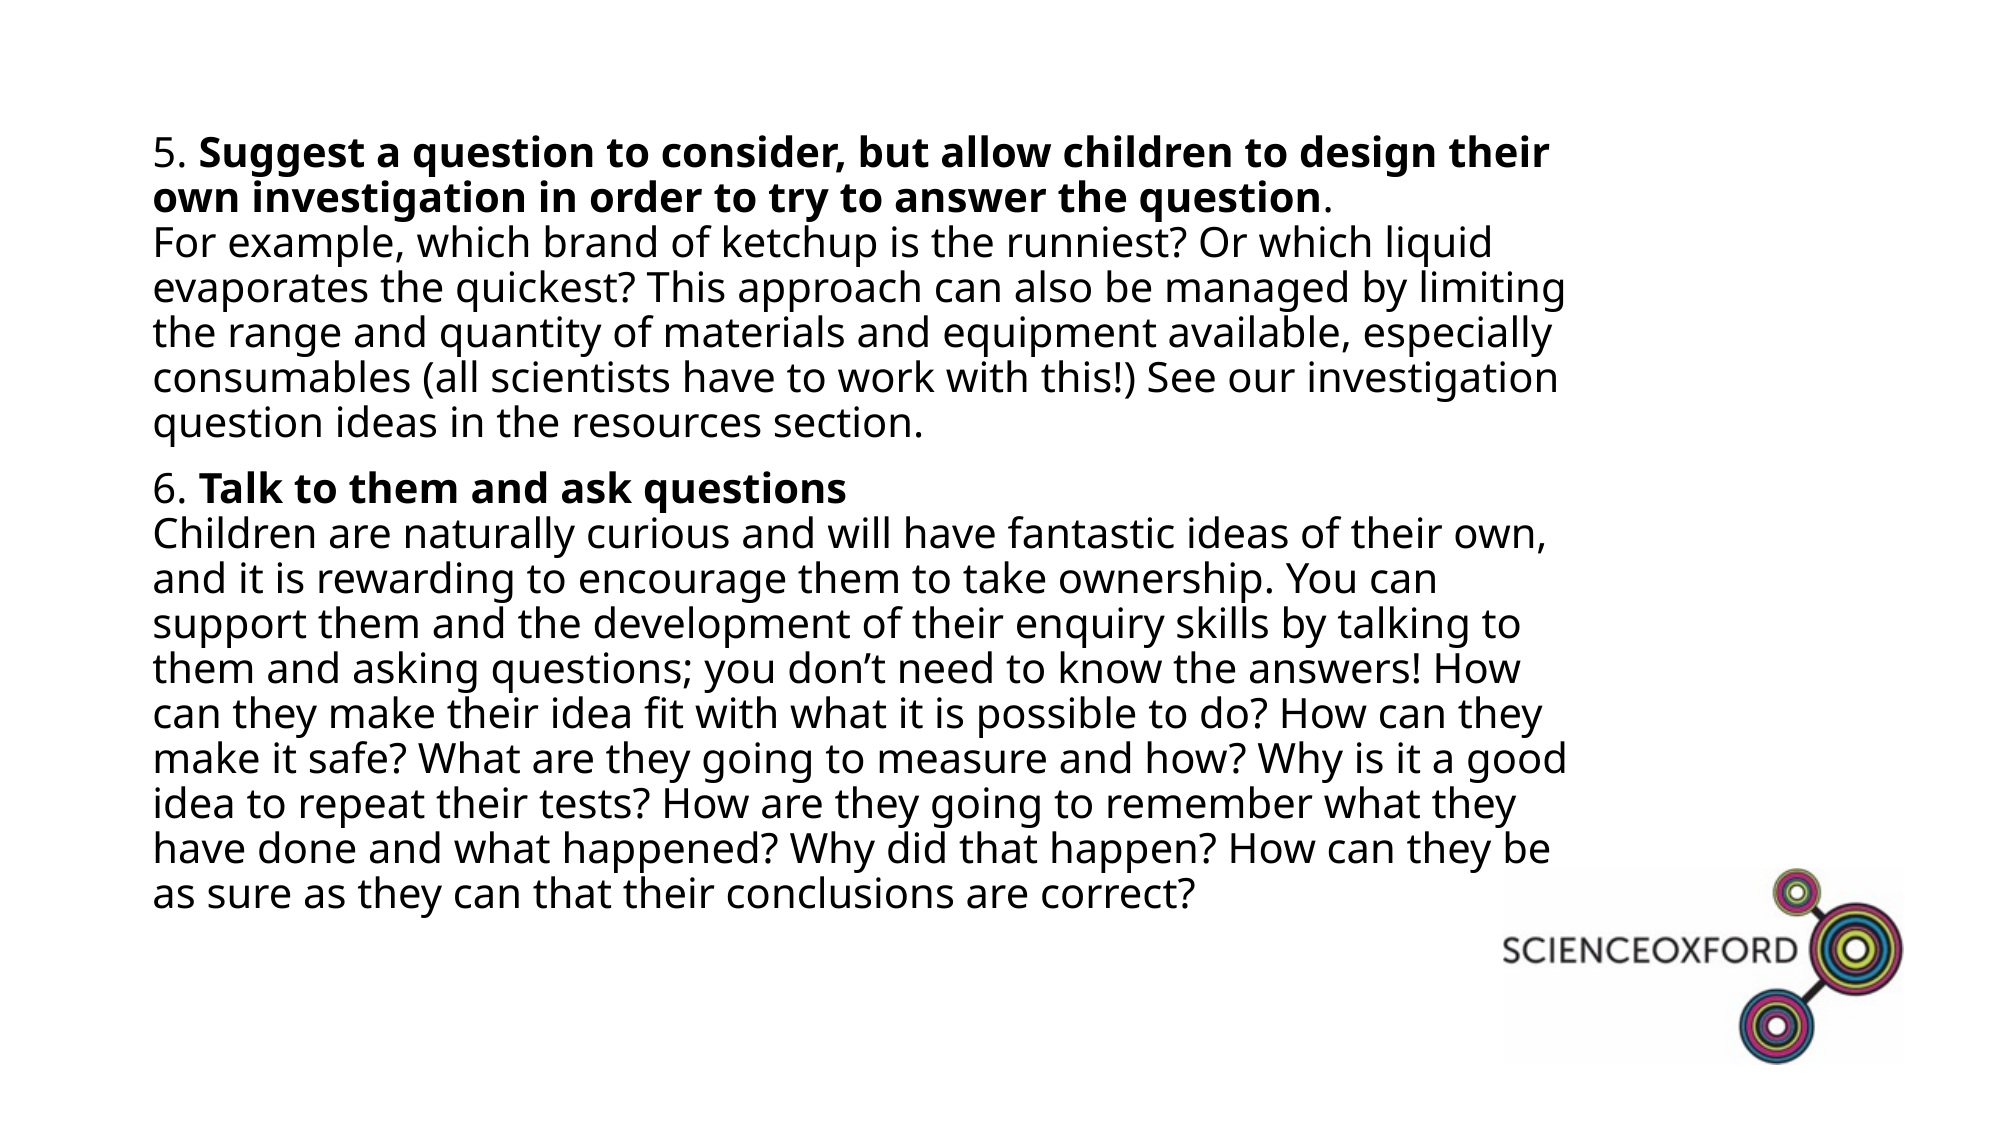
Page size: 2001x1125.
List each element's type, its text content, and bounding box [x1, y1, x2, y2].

list 5. Suggest a question to consider, but allow children to design their own investigation in order to try to answer the question. For example, which brand of ketchup is the runniest? Or which liquid evaporates the quickest? This approach can also be managed by limiting the range and quantity of materials and equipment available, especially consumables (all scientists have to work with this!) See our investigation question ideas in the resources section. 6. Talk to them and ask questions Children are naturally curious and will have fantastic ideas of their own, and it is rewarding to encourage them to take ownership. You can support them and the development of their enquiry skills by talking to them and asking questions; you don’t need to know the answers! How can they make their idea fit with what it is possible to do? How can they make it safe? What are they going to measure and how? Why is it a good idea to repeat their tests? How are they going to remember what they have done and what happened? Why did that happen? How can they be as sure as they can that their conclusions are correct? [137, 124, 1599, 1045]
picture [1502, 868, 1904, 1065]
